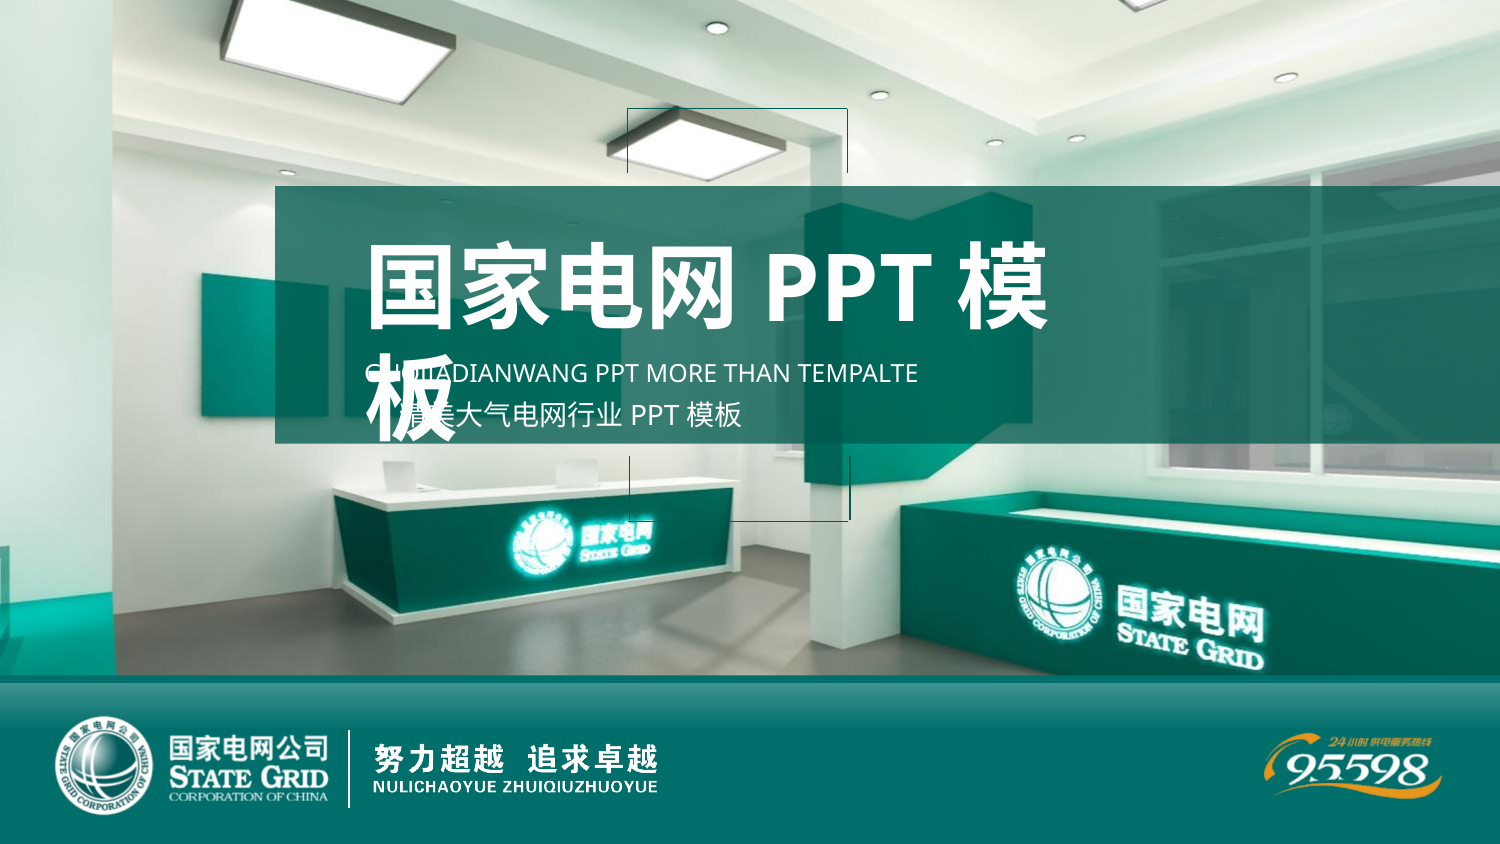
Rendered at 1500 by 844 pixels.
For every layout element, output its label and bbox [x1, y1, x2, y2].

text_box [628, 456, 849, 521]
text_box [0, 699, 679, 829]
text_box [627, 108, 848, 173]
text_box [0, 675, 1500, 844]
picture [0, 0, 1500, 675]
picture [1249, 720, 1471, 824]
